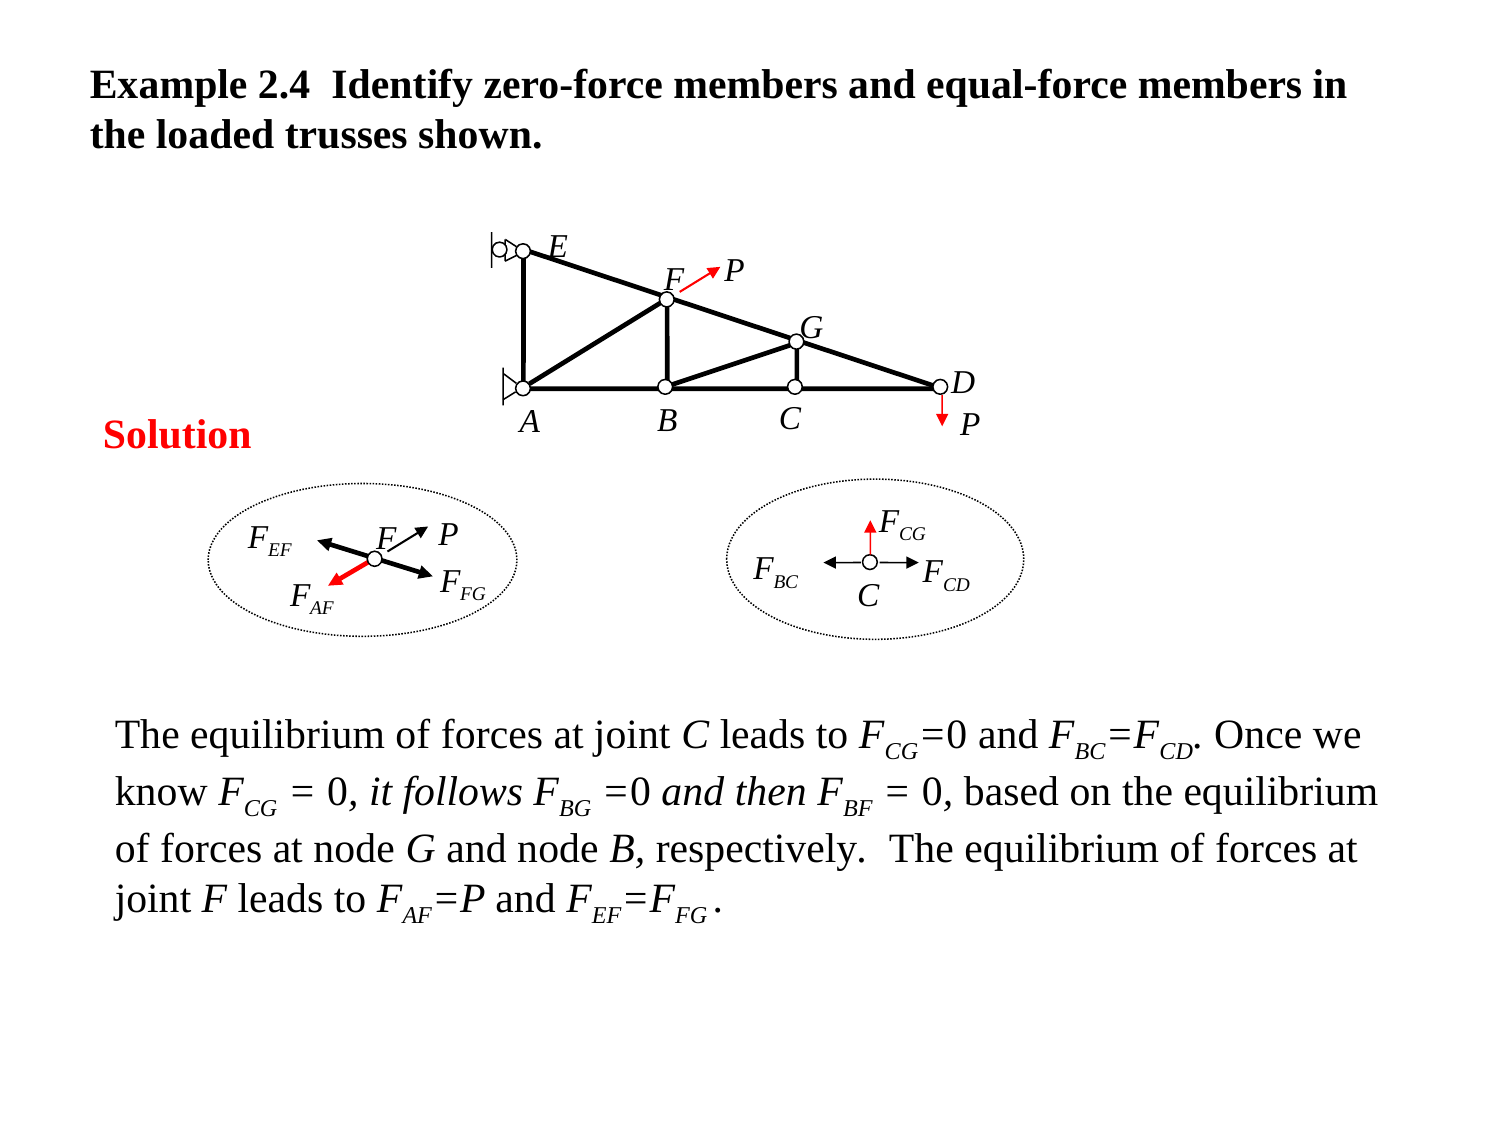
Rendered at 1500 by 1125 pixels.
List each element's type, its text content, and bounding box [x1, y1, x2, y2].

text_box P [470, 504, 496, 520]
text_box P [709, 240, 782, 291]
text_box D [935, 352, 994, 399]
text_box C [764, 388, 822, 435]
text_box G [784, 298, 843, 344]
text_box [789, 344, 804, 350]
text_box [515, 243, 531, 259]
text_box F [648, 249, 707, 295]
text_box The equilibrium of forces at joint C leads to FCG=0 and FBC=FCD. Once we know FCG = 0, it follows FBG =0 and then FBF = 0, based on the equilibrium of forces at node G and node B, respectively. The equilibrium of forces at joint F leads to FAF=P and FEF=FFG . [99, 699, 1413, 936]
text_box [726, 479, 1024, 640]
text_box [936, 399, 945, 427]
text_box [659, 295, 675, 307]
text_box FEF [232, 507, 249, 518]
text_box [208, 483, 517, 637]
text_box FFG [492, 551, 557, 603]
text_box A [504, 391, 563, 438]
text_box FCD [1010, 542, 1027, 594]
text_box [657, 379, 673, 390]
text_box [492, 242, 507, 258]
text_box [787, 379, 803, 388]
text_box P [945, 395, 1018, 446]
text_box B [642, 390, 700, 436]
text_box Example 2.4 Identify zero-force members and equal-force members in the loaded trusses shown. [74, 49, 1413, 165]
text_box [515, 380, 531, 391]
text_box FCG [957, 491, 995, 511]
text_box Solution [88, 399, 267, 465]
text_box E [532, 217, 591, 263]
